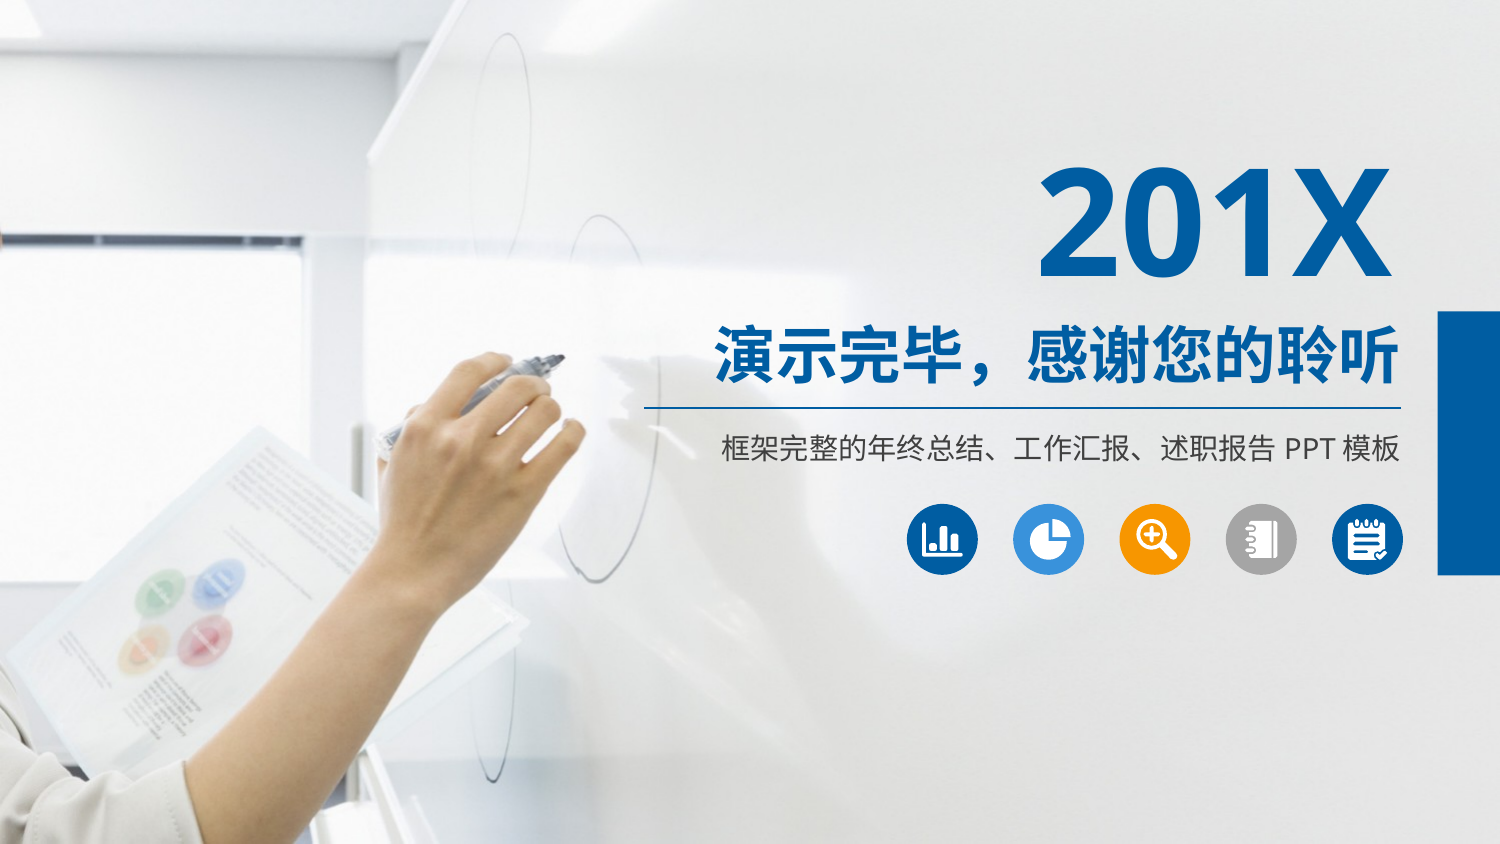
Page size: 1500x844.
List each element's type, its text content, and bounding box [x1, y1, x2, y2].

picture [0, 0, 1500, 844]
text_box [1013, 503, 1085, 575]
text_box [1332, 503, 1403, 575]
text_box 演示完毕，感谢您的聆听 [572, 311, 1417, 395]
text_box [1437, 311, 1500, 576]
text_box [1119, 503, 1191, 575]
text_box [1225, 503, 1297, 575]
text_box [906, 503, 978, 575]
text_box 201X [1023, 121, 1404, 313]
text_box 框架完整的年终总结、工作汇报、述职报告PPT模板 [627, 421, 1417, 475]
